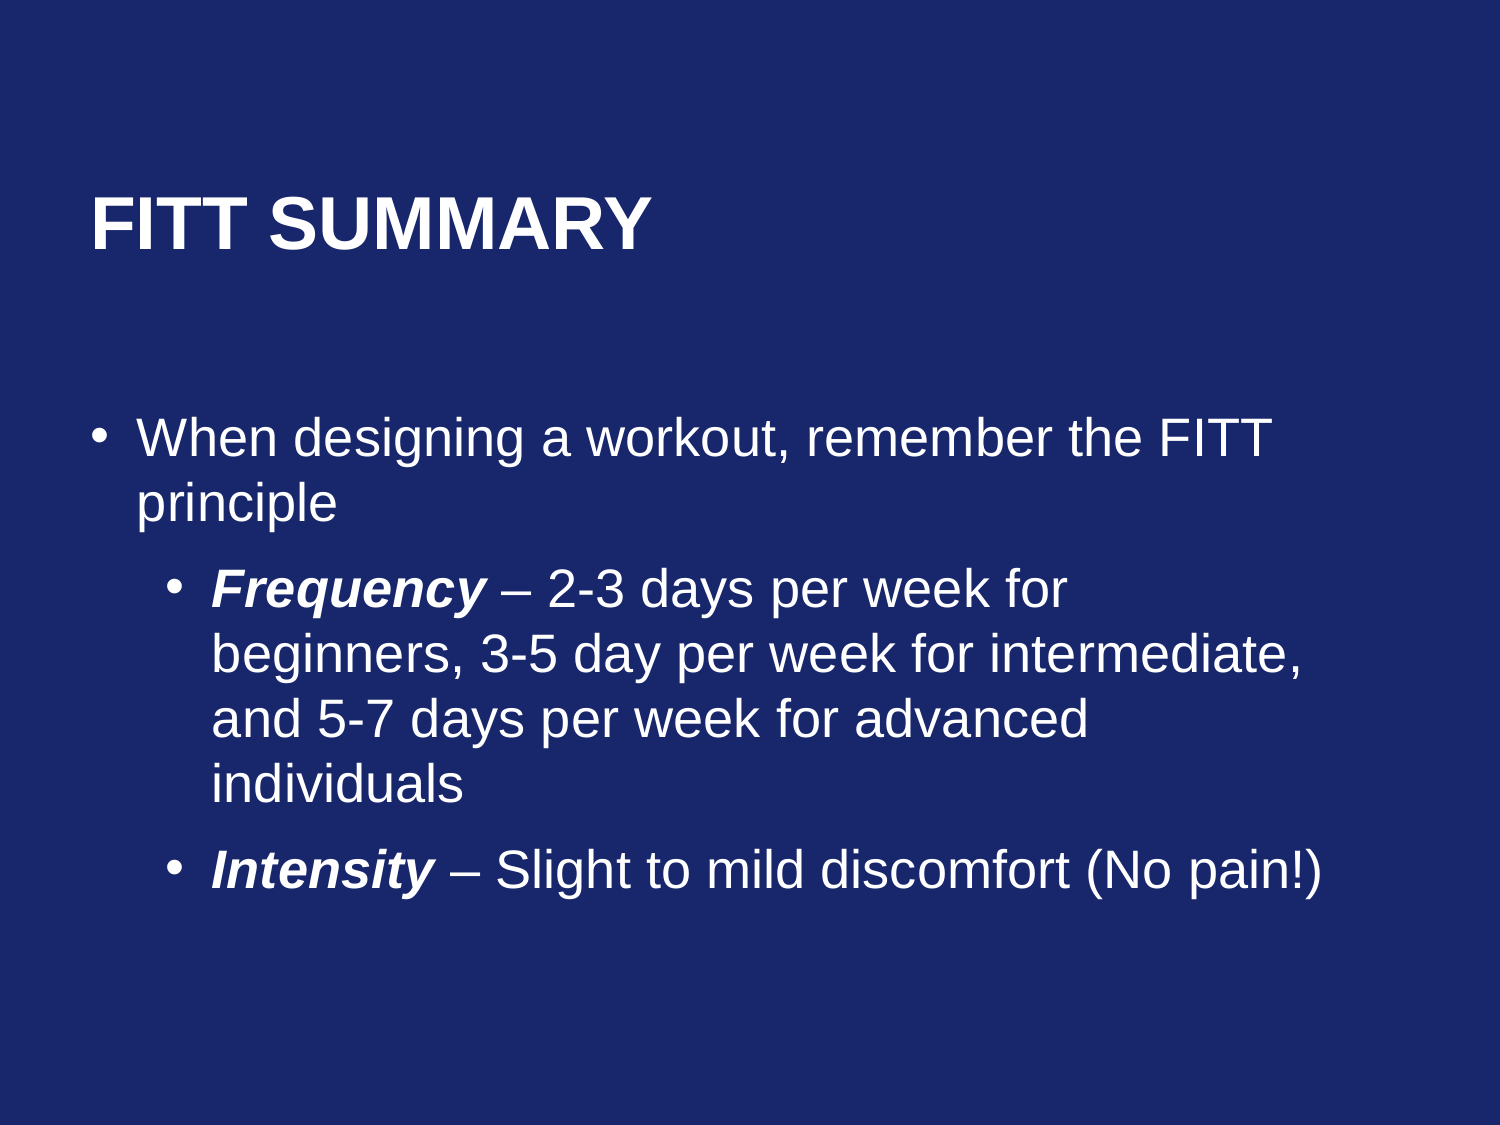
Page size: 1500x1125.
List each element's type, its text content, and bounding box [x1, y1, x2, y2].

title Fitt Summary [75, 99, 1350, 339]
list When designing a workout, remember the FITT principle Frequency – 2-3 days per week for beginners, 3-5 day per week for intermediate, and 5-7 days per week for advanced individuals Intensity – Slight to mild discomfort (No pain!) [75, 351, 1350, 950]
